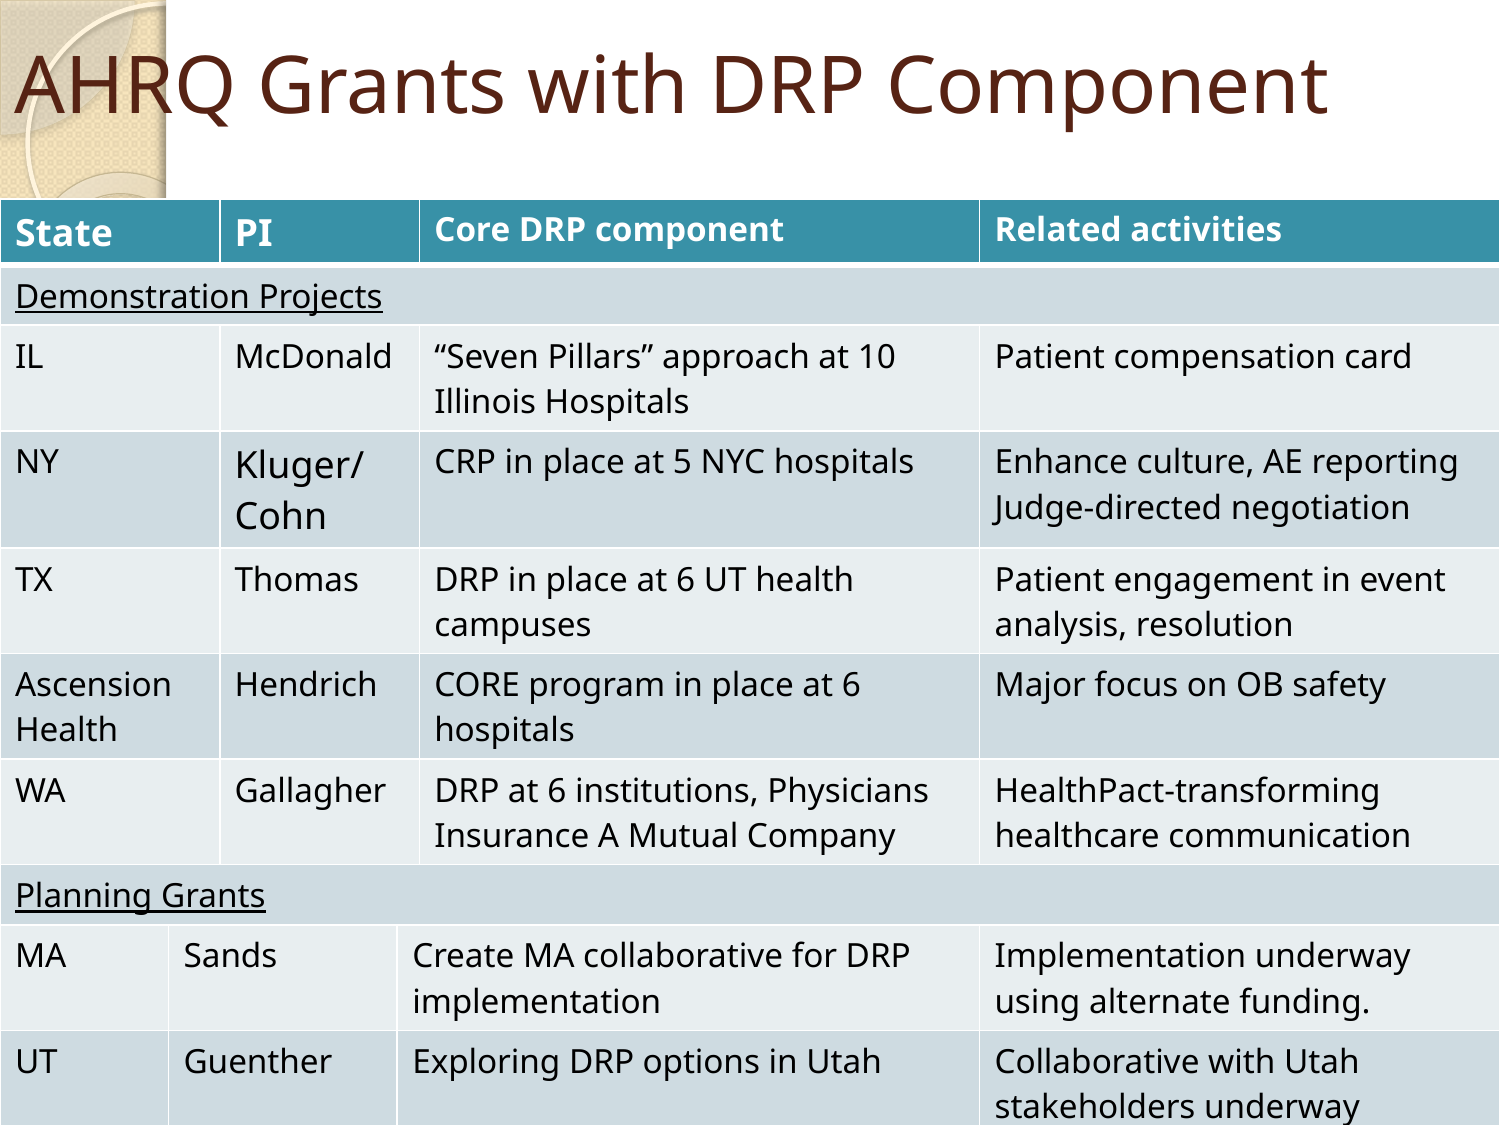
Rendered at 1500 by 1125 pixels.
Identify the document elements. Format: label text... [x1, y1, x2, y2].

table_cell Patient compensation card [980, 326, 1499, 430]
table_cell Kluger/Cohn [221, 432, 419, 547]
table_cell Enhance culture, AE reporting Judge-directed negotiation [980, 432, 1499, 547]
title AHRQ Grants with DRP Component [0, 0, 1466, 176]
table_header Core DRP component [420, 200, 979, 262]
table_cell DRP at 6 institutions, Physicians Insurance A Mutual Company [420, 760, 979, 864]
table_cell Implementation underway using alternate funding. [980, 926, 1499, 1030]
table_cell Thomas [221, 549, 419, 653]
table_cell HealthPact-transforming healthcare communication [980, 760, 1499, 864]
table_cell Demonstration Projects [1, 268, 1499, 324]
table_cell Gallagher [221, 760, 419, 864]
table_cell Collaborative with Utah stakeholders underway [980, 1031, 1499, 1125]
table_cell Exploring DRP options in Utah [398, 1031, 979, 1125]
table_header Related activities [980, 200, 1499, 262]
table_cell MA [1, 926, 168, 1030]
table_header State [1, 200, 219, 262]
table_cell Planning Grants [1, 865, 1499, 924]
table_cell Patient engagement in event analysis, resolution [980, 549, 1499, 653]
table_cell Sands [169, 926, 396, 1030]
table_cell TX [1, 549, 219, 653]
table_cell McDonald [221, 326, 419, 430]
table_cell IL [1, 326, 219, 430]
table_cell Ascension Health [1, 654, 219, 758]
table_cell CORE program in place at 6 hospitals [420, 654, 979, 758]
table_cell “Seven Pillars” approach at 10 Illinois Hospitals [420, 326, 979, 430]
table_cell WA [1, 760, 219, 864]
table_cell Hendrich [221, 654, 419, 758]
table_cell Create MA collaborative for DRP implementation [398, 926, 979, 1030]
table_cell CRP in place at 5 NYC hospitals [420, 432, 979, 547]
table_header PI [221, 200, 419, 262]
table_cell Major focus on OB safety [980, 654, 1499, 758]
table_cell Guenther [169, 1031, 396, 1125]
table_cell UT [1, 1031, 168, 1125]
table_cell NY [1, 432, 219, 547]
table_cell DRP in place at 6 UT health campuses [420, 549, 979, 653]
